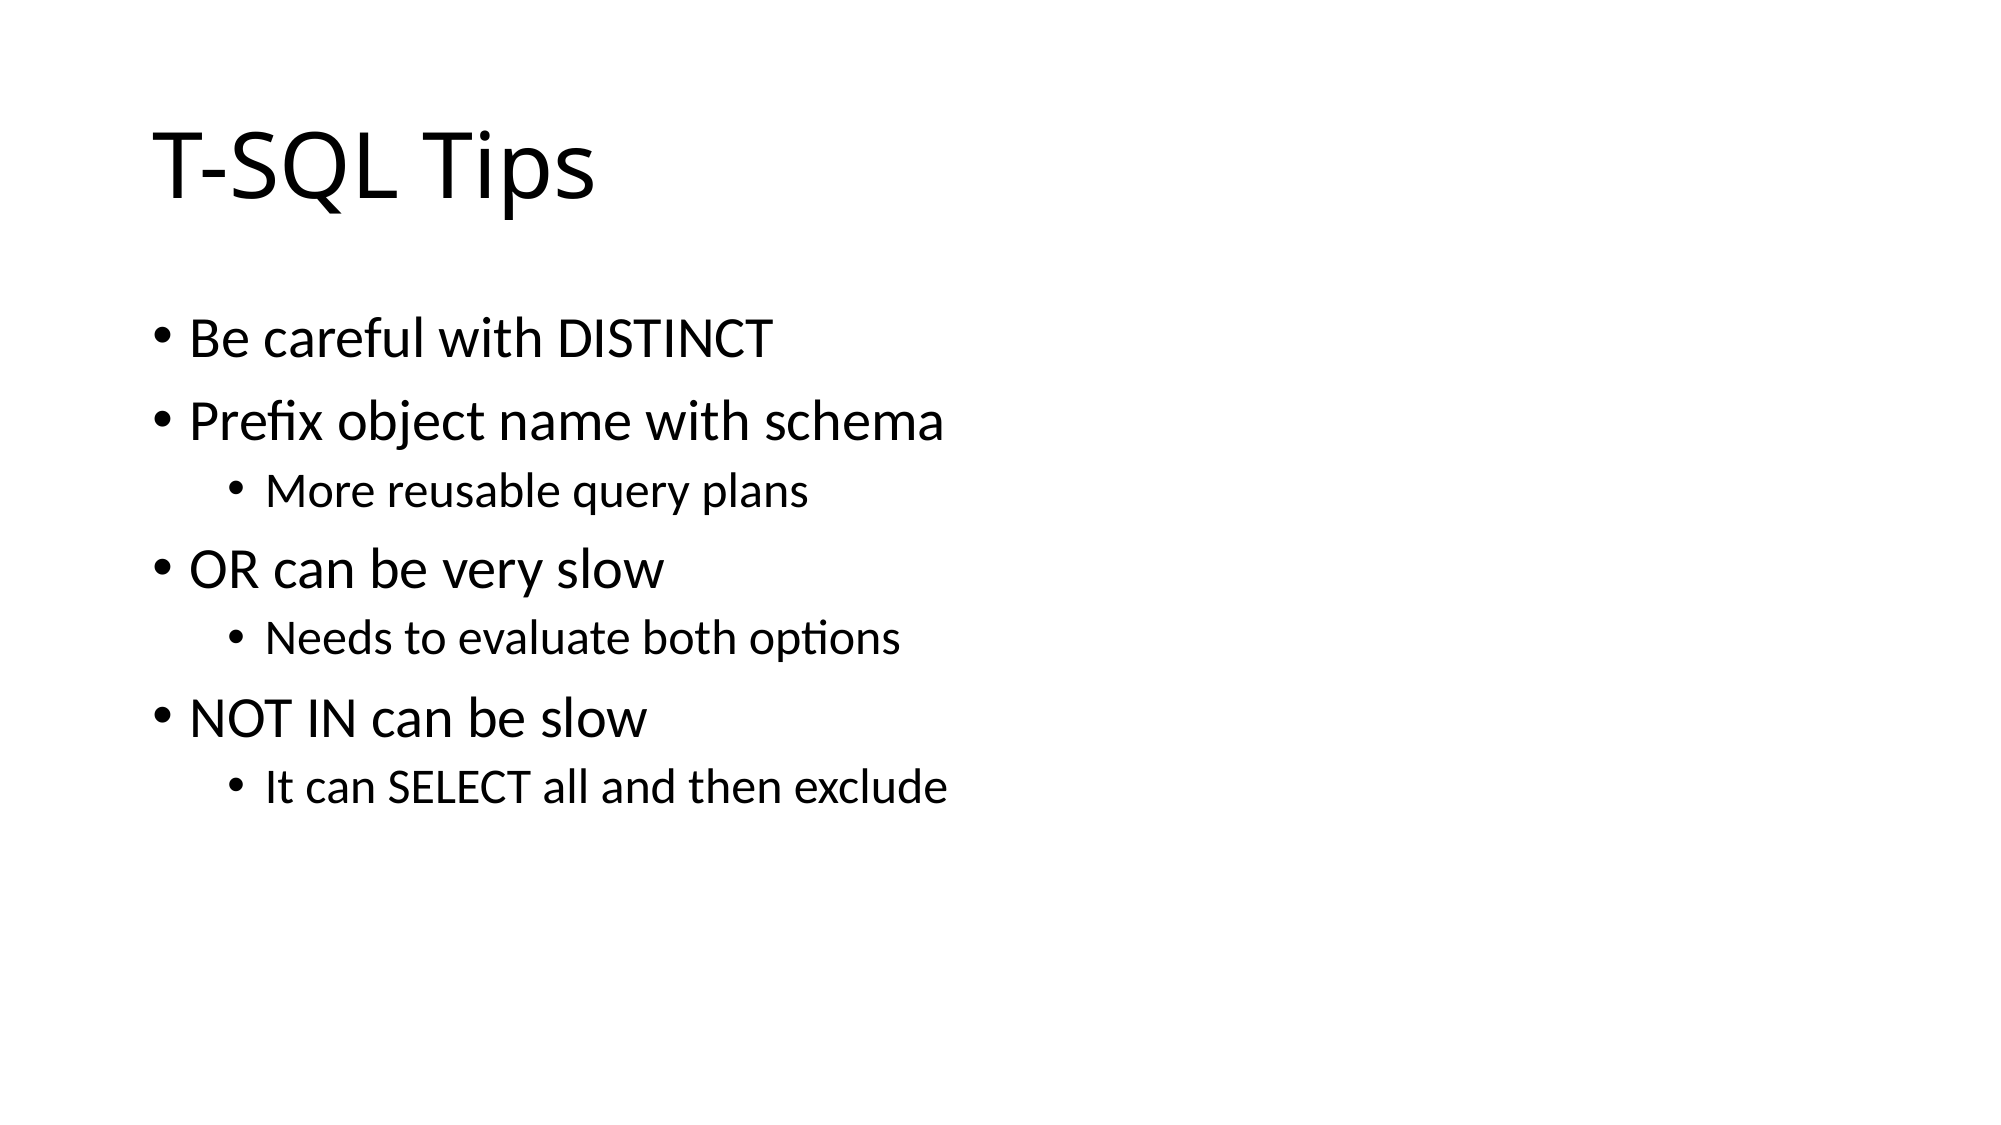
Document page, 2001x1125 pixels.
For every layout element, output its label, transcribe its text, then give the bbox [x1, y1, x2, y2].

list Be careful with DISTINCT Prefix object name with schema More reusable query plans OR can be very slow Needs to evaluate both options NOT IN can be slow It can SELECT all and then exclude [137, 299, 1863, 1014]
title T-SQL Tips [137, 59, 1863, 278]
